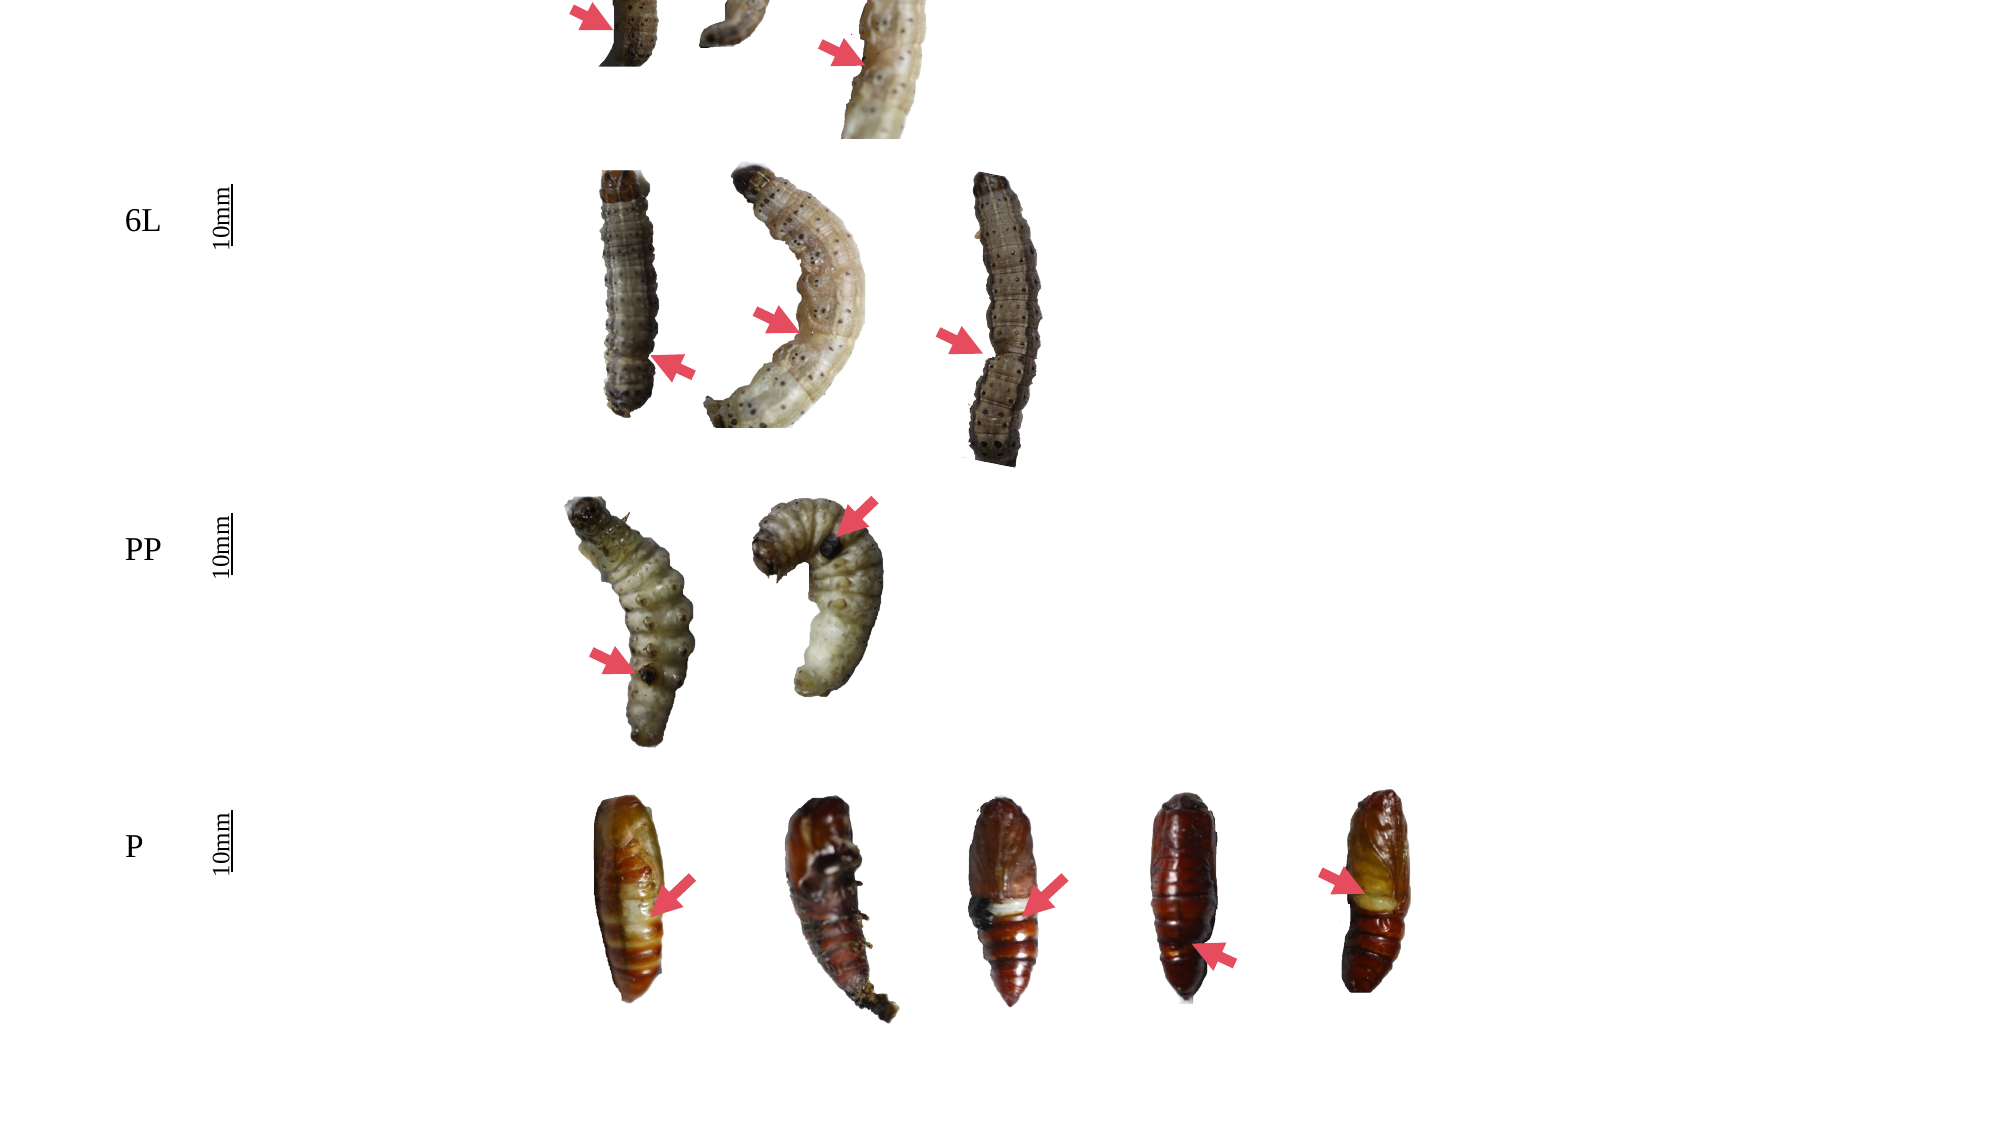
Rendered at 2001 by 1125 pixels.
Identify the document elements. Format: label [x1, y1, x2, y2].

text_box [109, 0, 1528, 1075]
